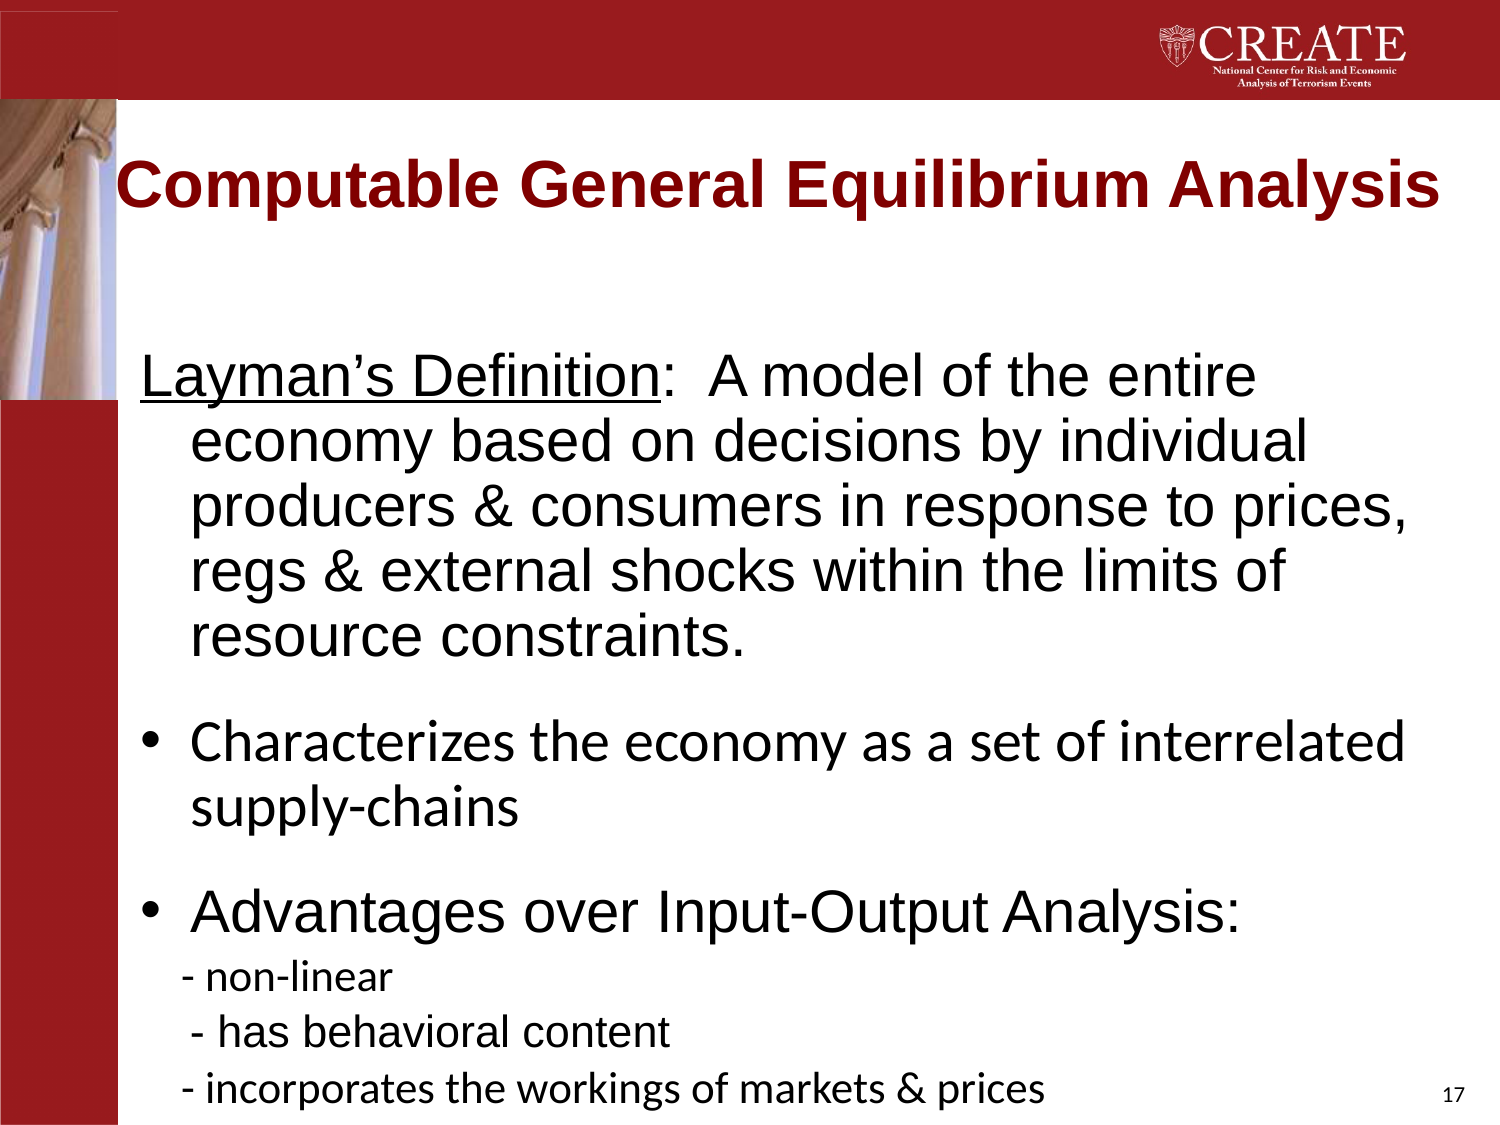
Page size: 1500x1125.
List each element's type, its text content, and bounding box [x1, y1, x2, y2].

title Computable General Equilibrium Analysis [37, 112, 1500, 250]
picture [0, 0, 1500, 1124]
list Layman’s Definition: A model of the entire economy based on decisions by individual producers & consumers in response to prices, regs & external shocks within the limits of resource constraints. Characterizes the economy as a set of interrelated supply-chains Advantages over Input-Output Analysis: - non-linear - has behavioral content - incorporates the workings of markets & prices [125, 337, 1500, 1125]
